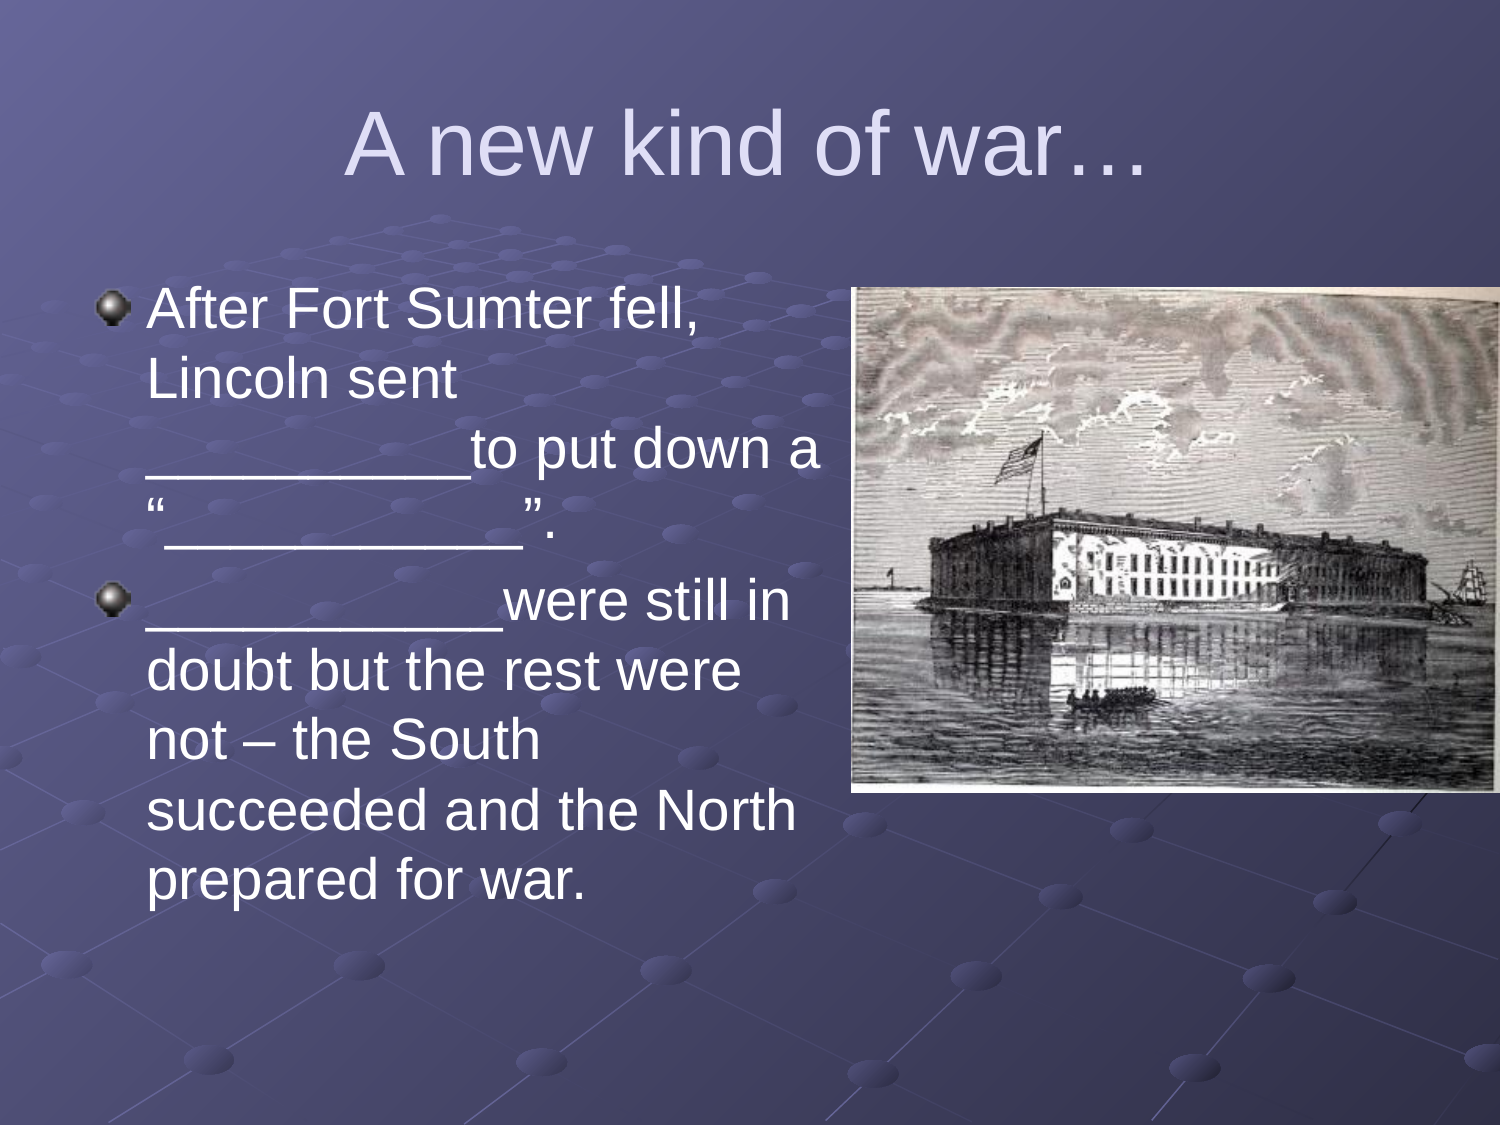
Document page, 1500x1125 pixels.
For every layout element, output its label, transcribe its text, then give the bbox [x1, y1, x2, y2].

list After Fort Sumter fell, Lincoln sent __________to put down a “___________”. ___________were still in doubt but the rest were not – the South succeeded and the North prepared for war. [74, 262, 838, 1007]
picture [851, 287, 1500, 793]
picture [90, 284, 131, 326]
title A new kind of war… [74, 44, 1426, 233]
picture [90, 576, 131, 617]
